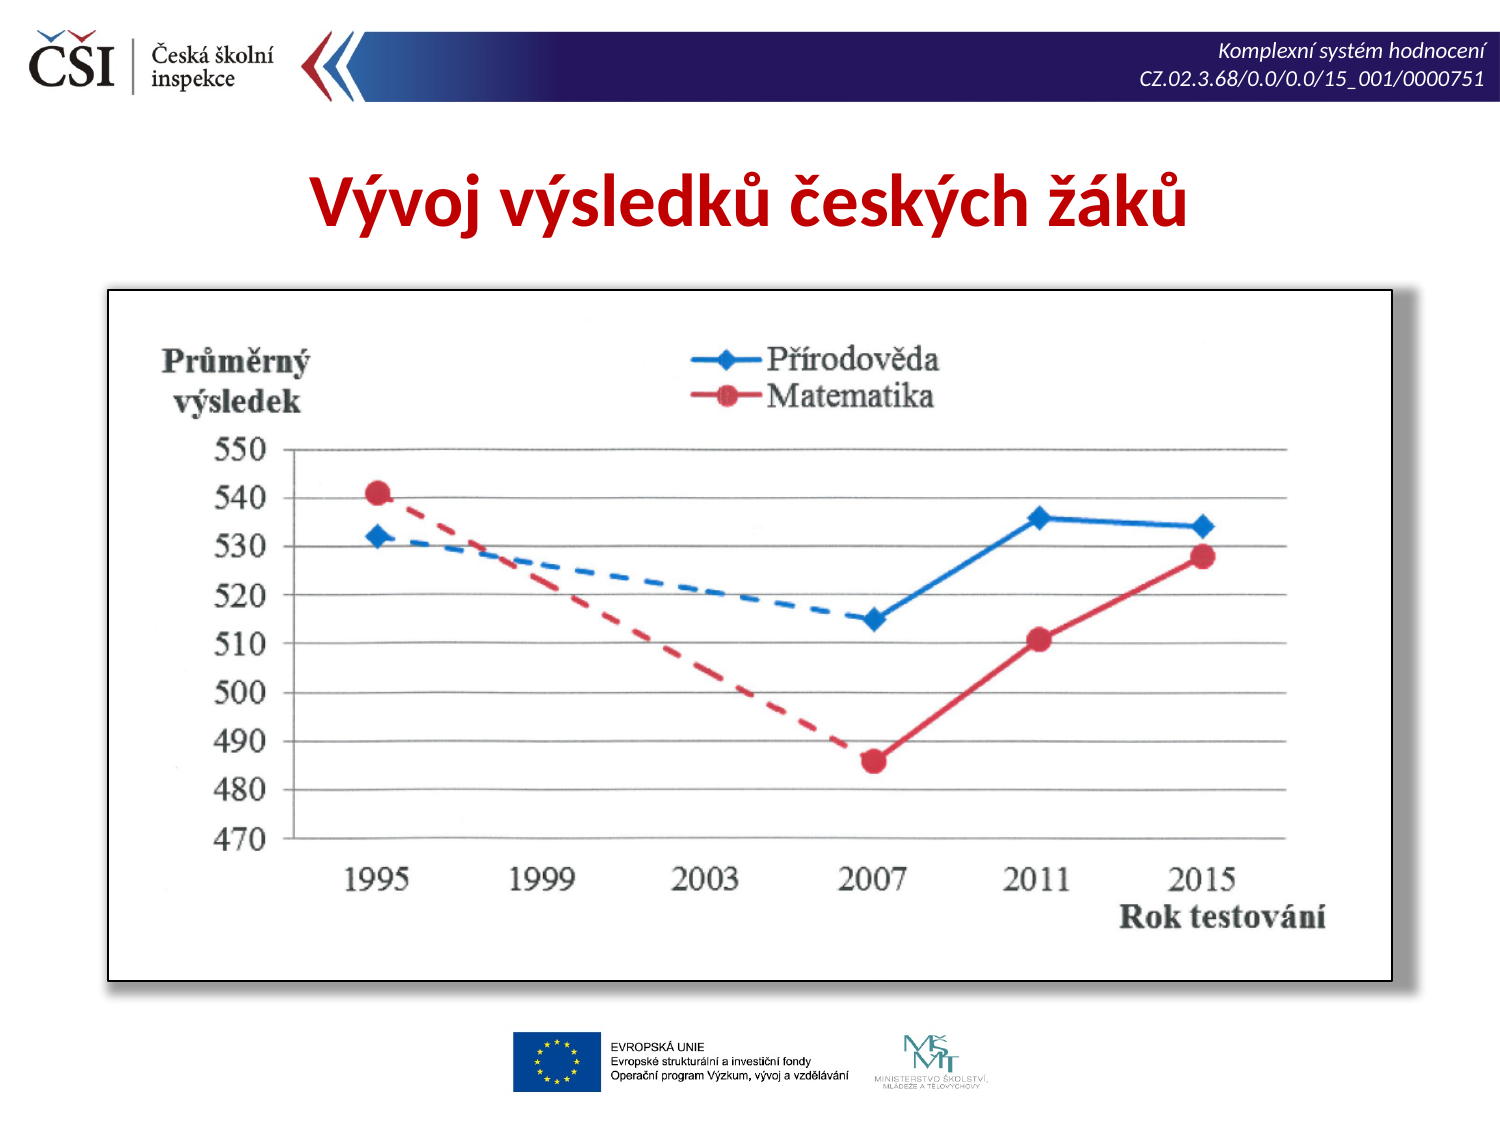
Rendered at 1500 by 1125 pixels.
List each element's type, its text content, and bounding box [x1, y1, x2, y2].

picture [108, 290, 1392, 981]
picture [29, 30, 1500, 102]
list Vývoj výsledků českých žáků [29, 125, 1471, 268]
picture [483, 1002, 1017, 1121]
